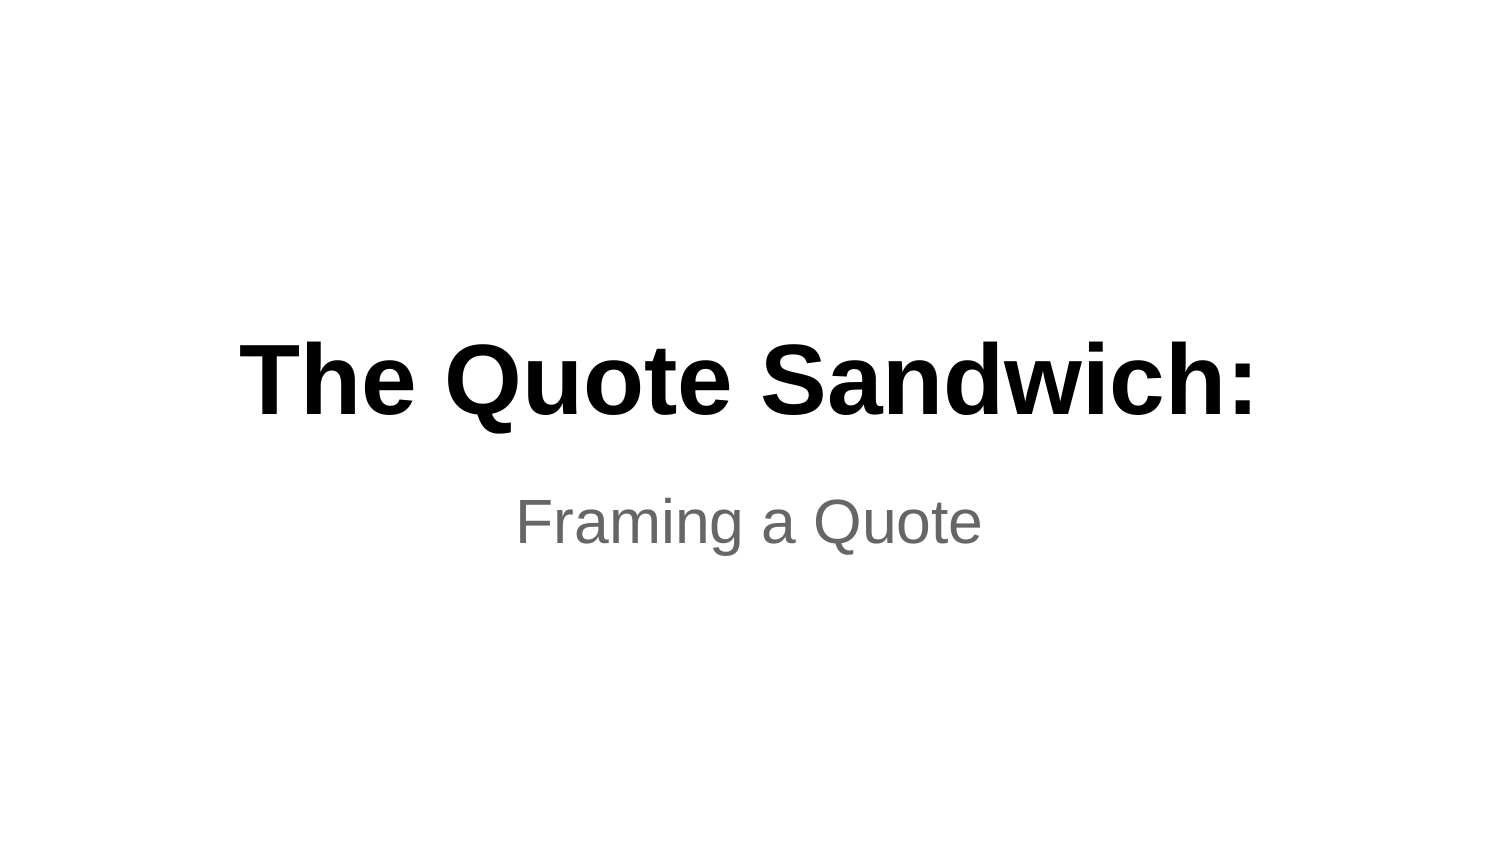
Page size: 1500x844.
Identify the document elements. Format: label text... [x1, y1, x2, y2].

subtitle Framing a Quote [112, 465, 1388, 844]
title The Quote Sandwich: [112, 279, 1388, 450]
